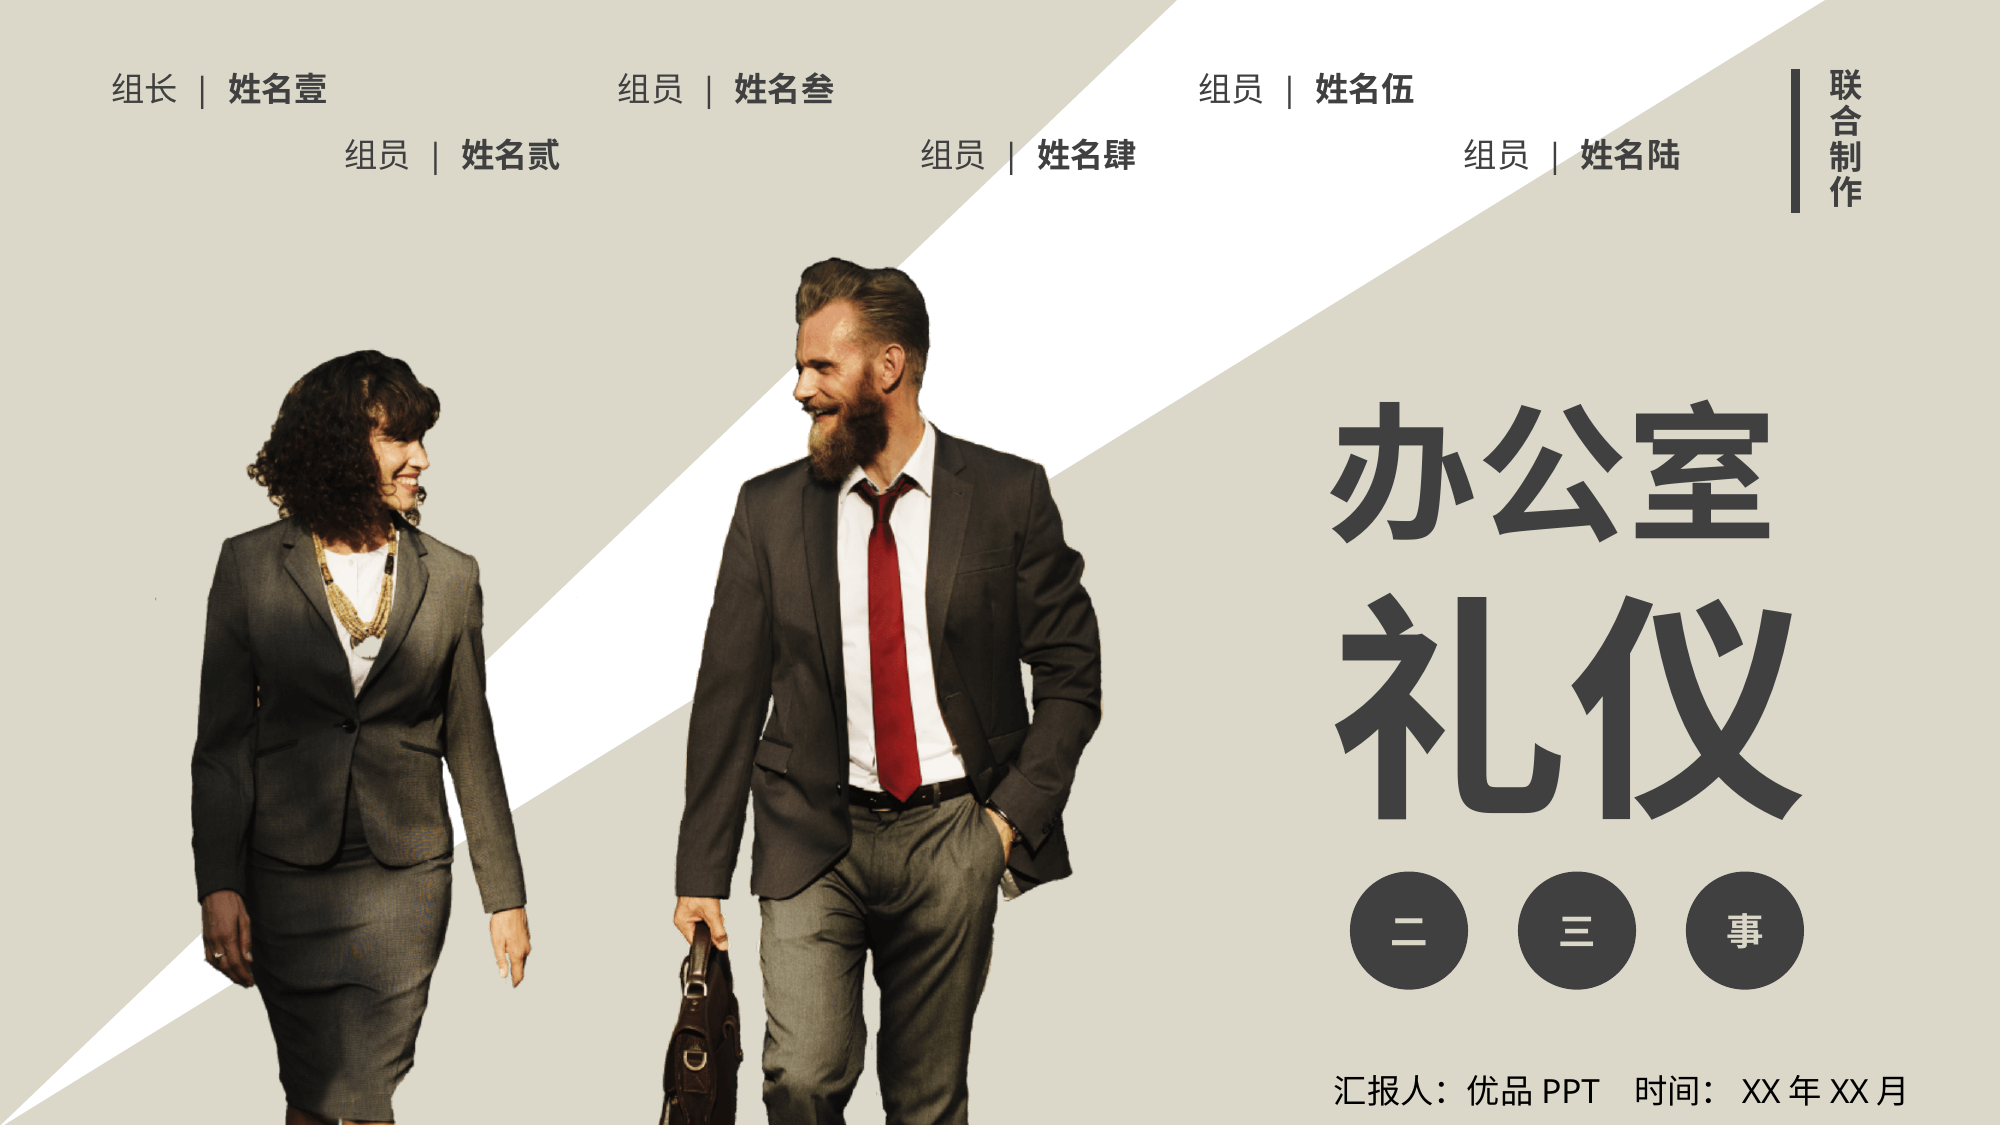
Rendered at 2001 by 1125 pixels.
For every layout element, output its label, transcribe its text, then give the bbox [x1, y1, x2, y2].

text_box [1242, 222, 1468, 362]
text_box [1263, 371, 1874, 990]
picture [80, 140, 1242, 1125]
text_box [0, 1047, 80, 1125]
text_box 汇报人：优品PPT 时间：XX年XX月 [1319, 1062, 1925, 1118]
text_box [1111, 0, 1827, 61]
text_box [106, 61, 1869, 222]
